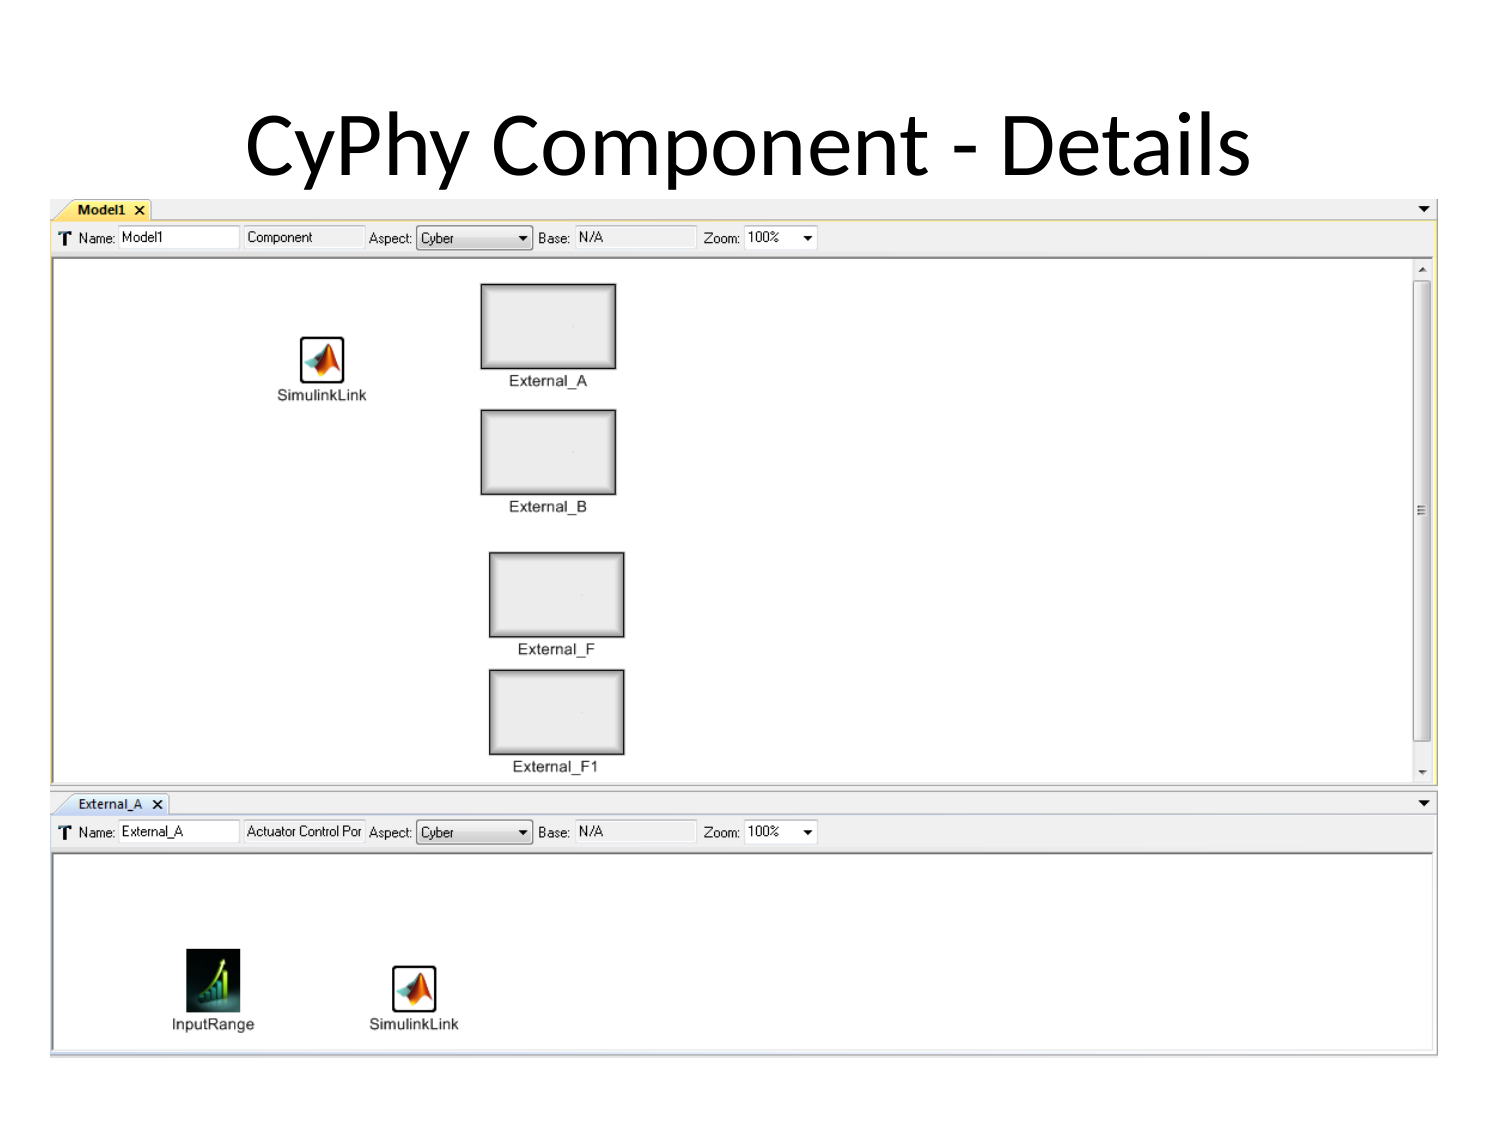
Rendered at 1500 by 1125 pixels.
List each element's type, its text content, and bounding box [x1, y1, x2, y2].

picture [49, 199, 1438, 1058]
title CyPhy Component - Details [75, 45, 1425, 198]
